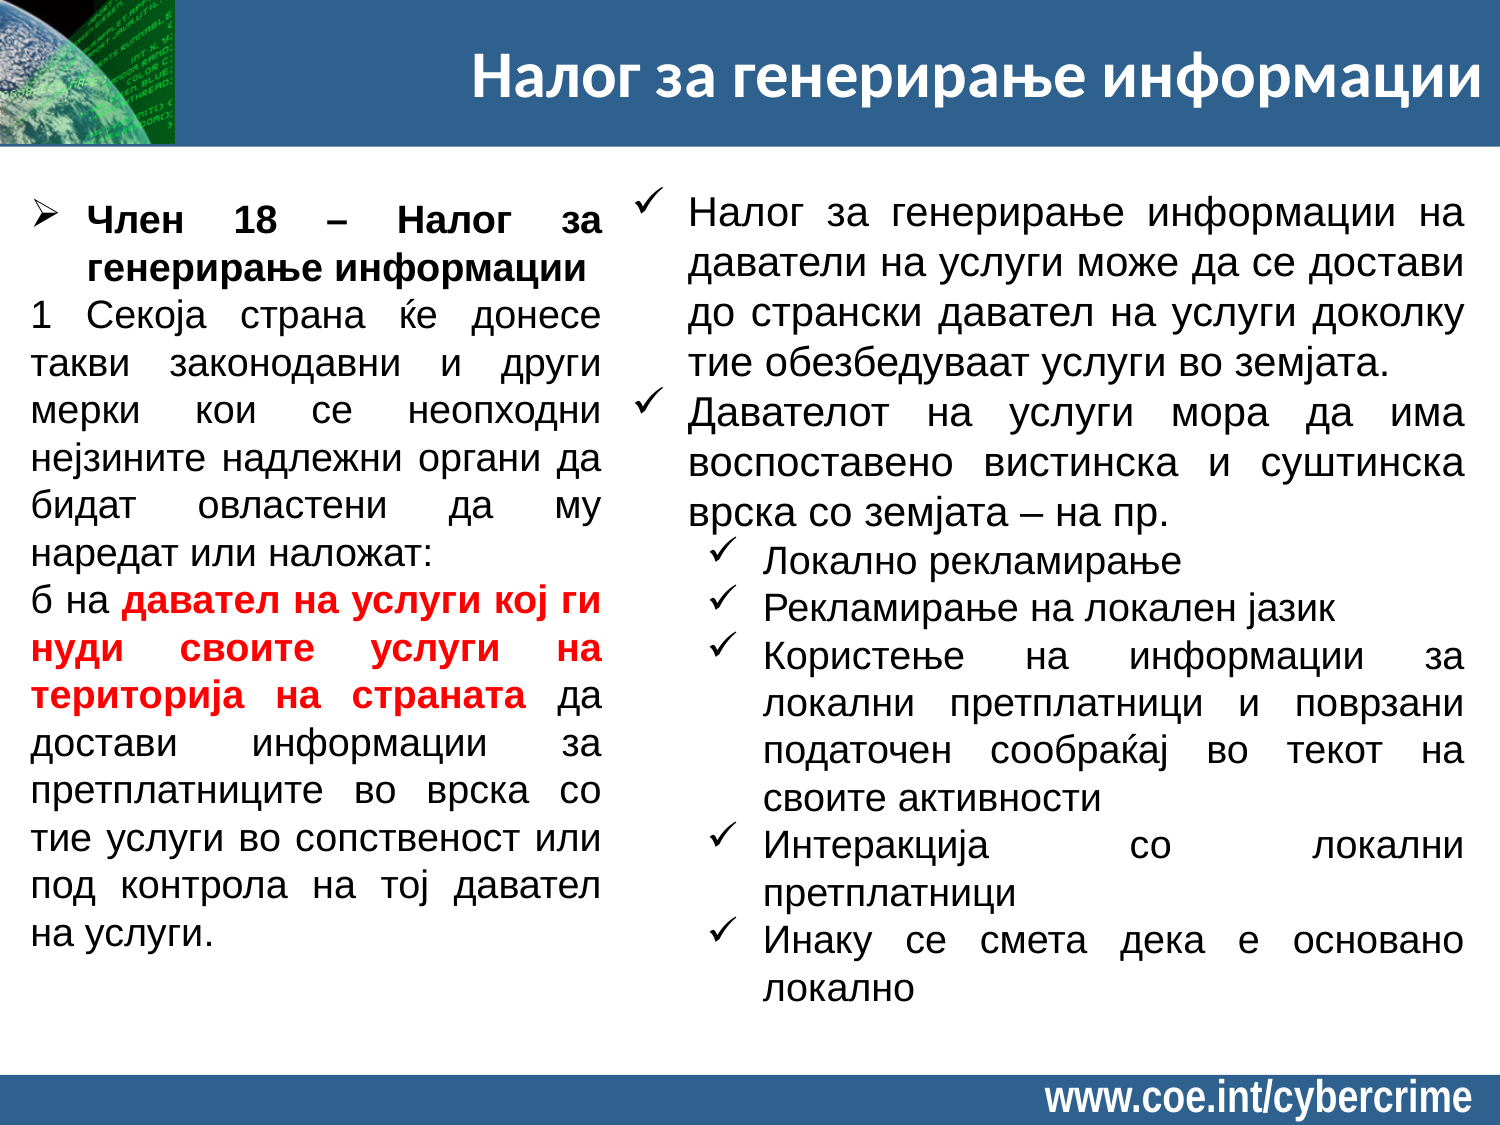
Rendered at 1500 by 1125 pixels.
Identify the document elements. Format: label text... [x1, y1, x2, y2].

picture [0, 0, 175, 144]
text_box Налог за генерирање информации [177, 0, 1500, 149]
text_box [0, 1073, 1030, 1125]
text_box Налог за генерирање информации на даватели на услуги може да се достави до странски давател на услуги доколку тие обезбедуваат услуги во земјата. Давателот на услуги мора да има воспоставено вистинска и суштинска врска со земјата – на пр. Локално рекламирање Рекламирање на локален јазик Користење на информации за локални претплатници и поврзани податочен сообраќај во текот на своите активности Интеракција со локални претплатници Инаку се смета дека е основано локално [616, 177, 1480, 1017]
text_box www.coe.int/cybercrime [1030, 1059, 1500, 1125]
text_box Член 18 – Налог за генерирање информации 1 Секоја страна ќе донесе такви законодавни и други мерки кои се неопходни нејзините надлежни органи да бидат овластени да му наредат или наложат: б на давател на услуги кој ги нуди своите услуги на територија на страната да достави информации за претплатниците во врска со тие услуги во сопственост или под контрола на тој давател на услуги. [15, 186, 616, 962]
